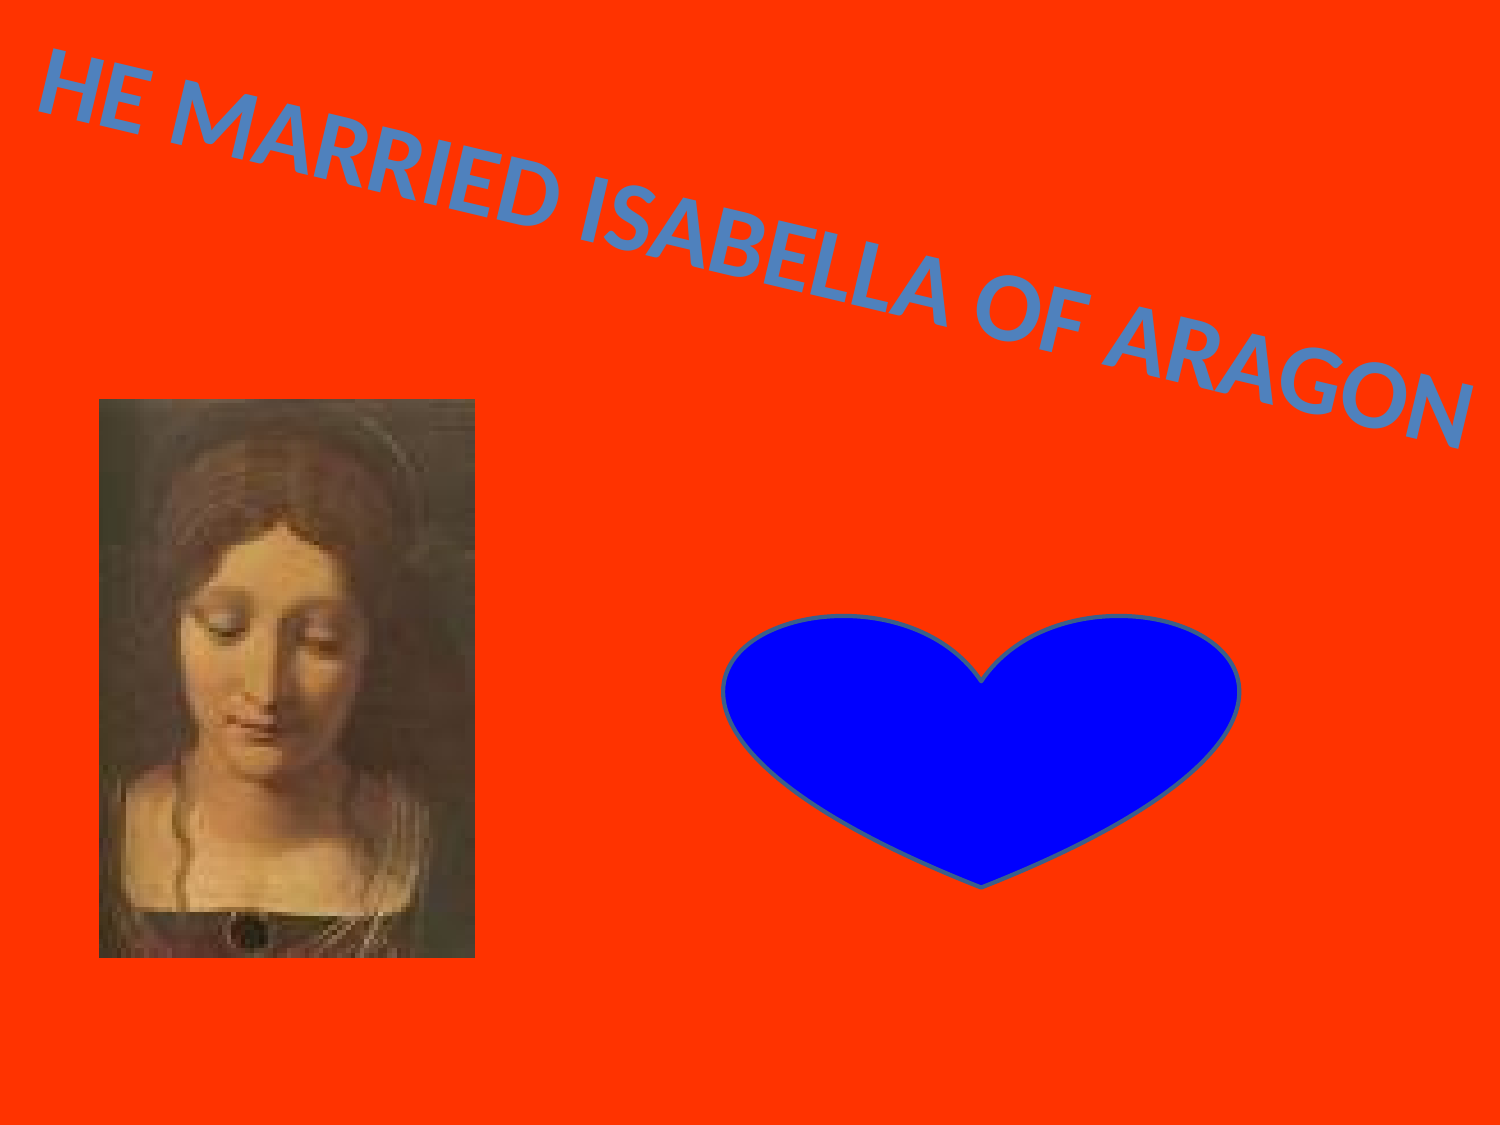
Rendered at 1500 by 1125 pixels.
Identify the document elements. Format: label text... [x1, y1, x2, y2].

text_box He married Isabella of Aragon [12, 1, 1500, 484]
picture [99, 399, 476, 959]
text_box [721, 613, 1242, 890]
